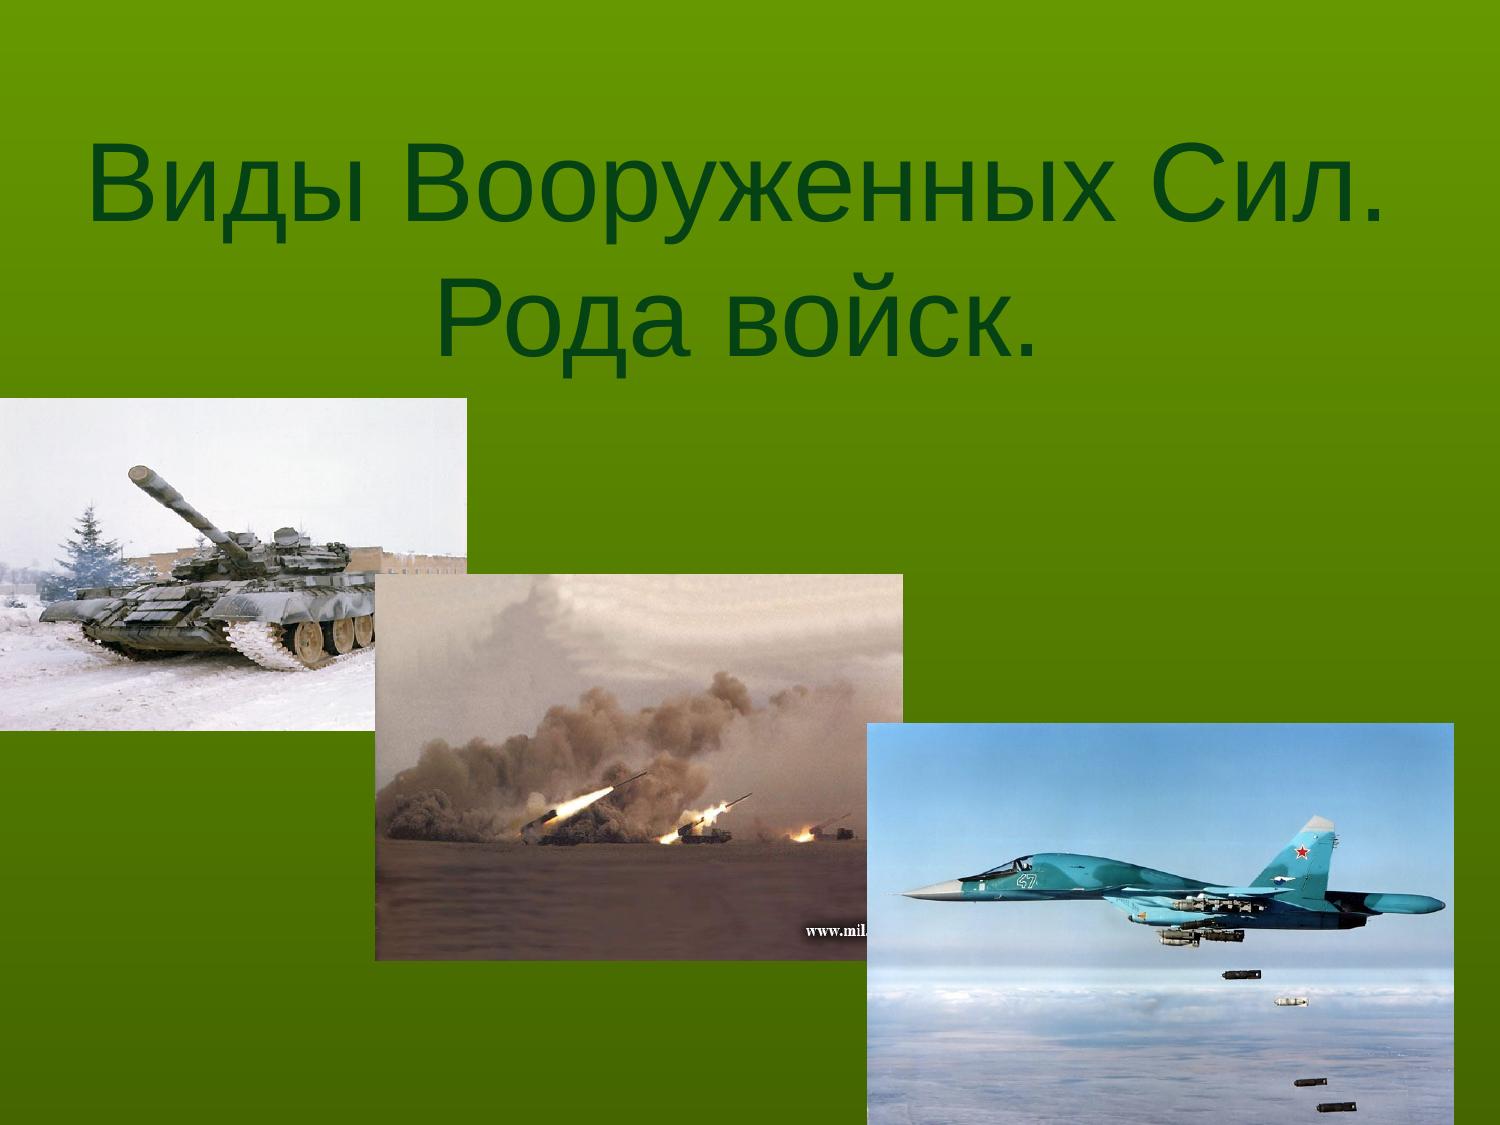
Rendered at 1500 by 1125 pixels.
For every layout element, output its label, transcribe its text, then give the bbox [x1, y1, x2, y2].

title Виды Вооруженных Сил. Рода войск. [58, 46, 1418, 442]
picture [0, 398, 1454, 1125]
